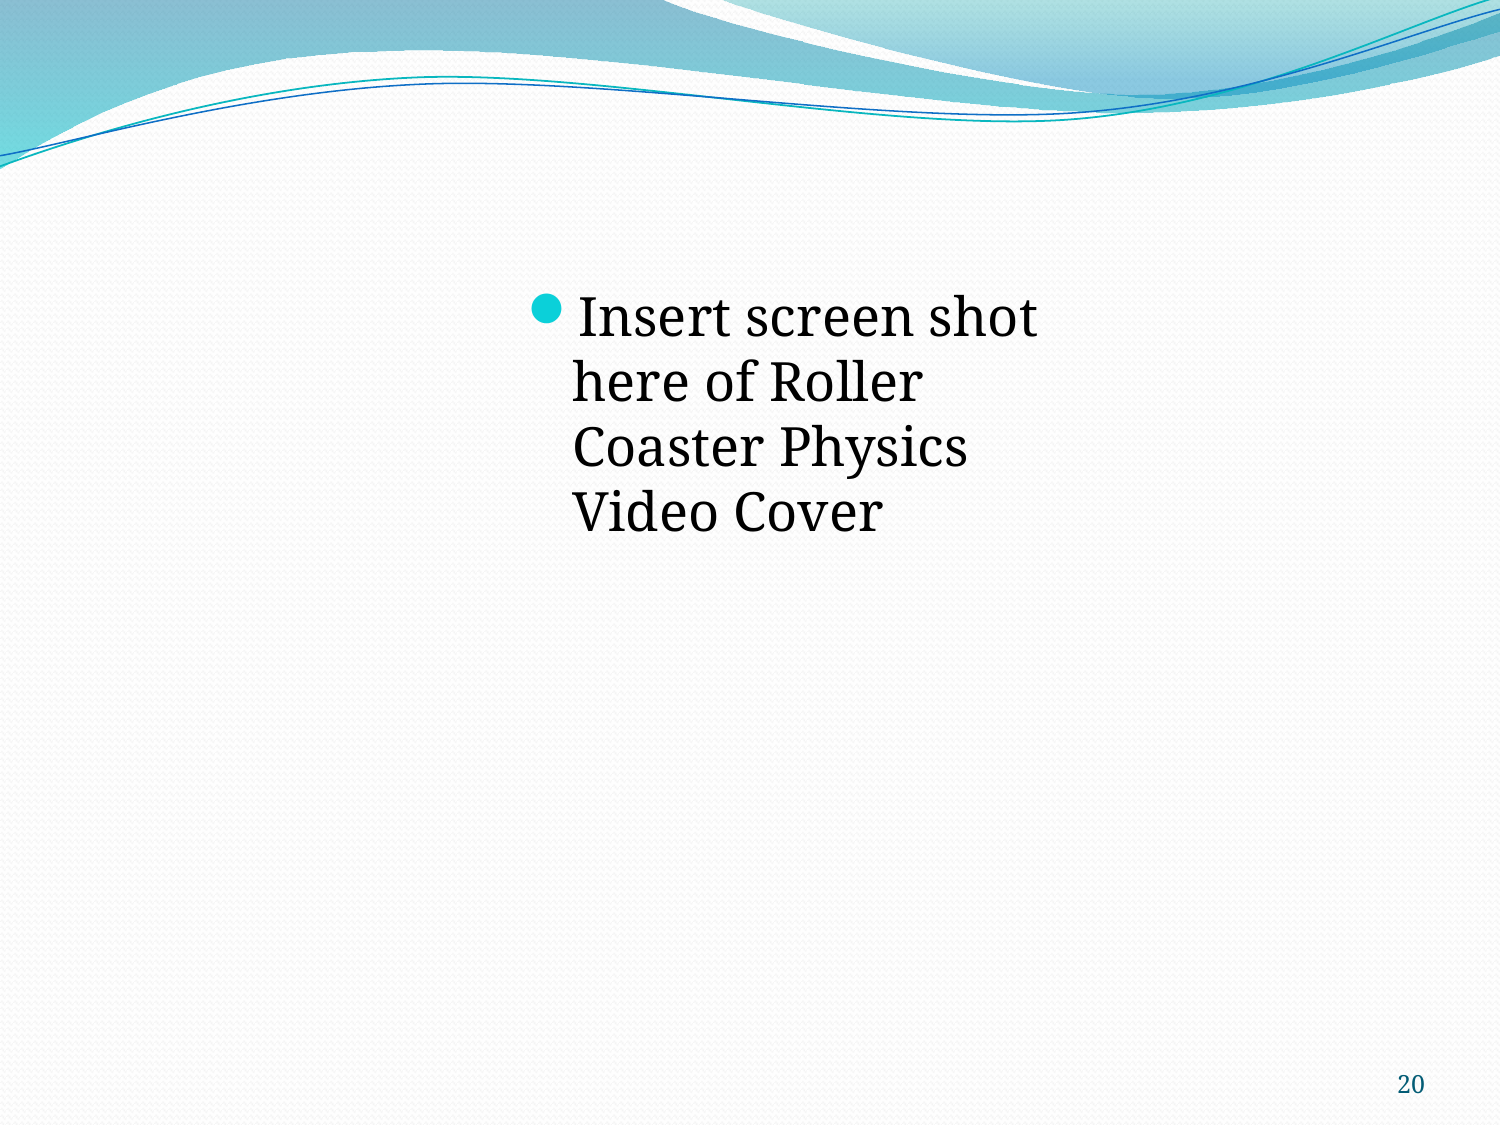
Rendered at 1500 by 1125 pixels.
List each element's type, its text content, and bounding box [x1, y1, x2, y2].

slide_number 20 [1299, 1042, 1425, 1103]
list Insert screen shot here of Roller Coaster Physics Video Cover [512, 275, 1075, 995]
